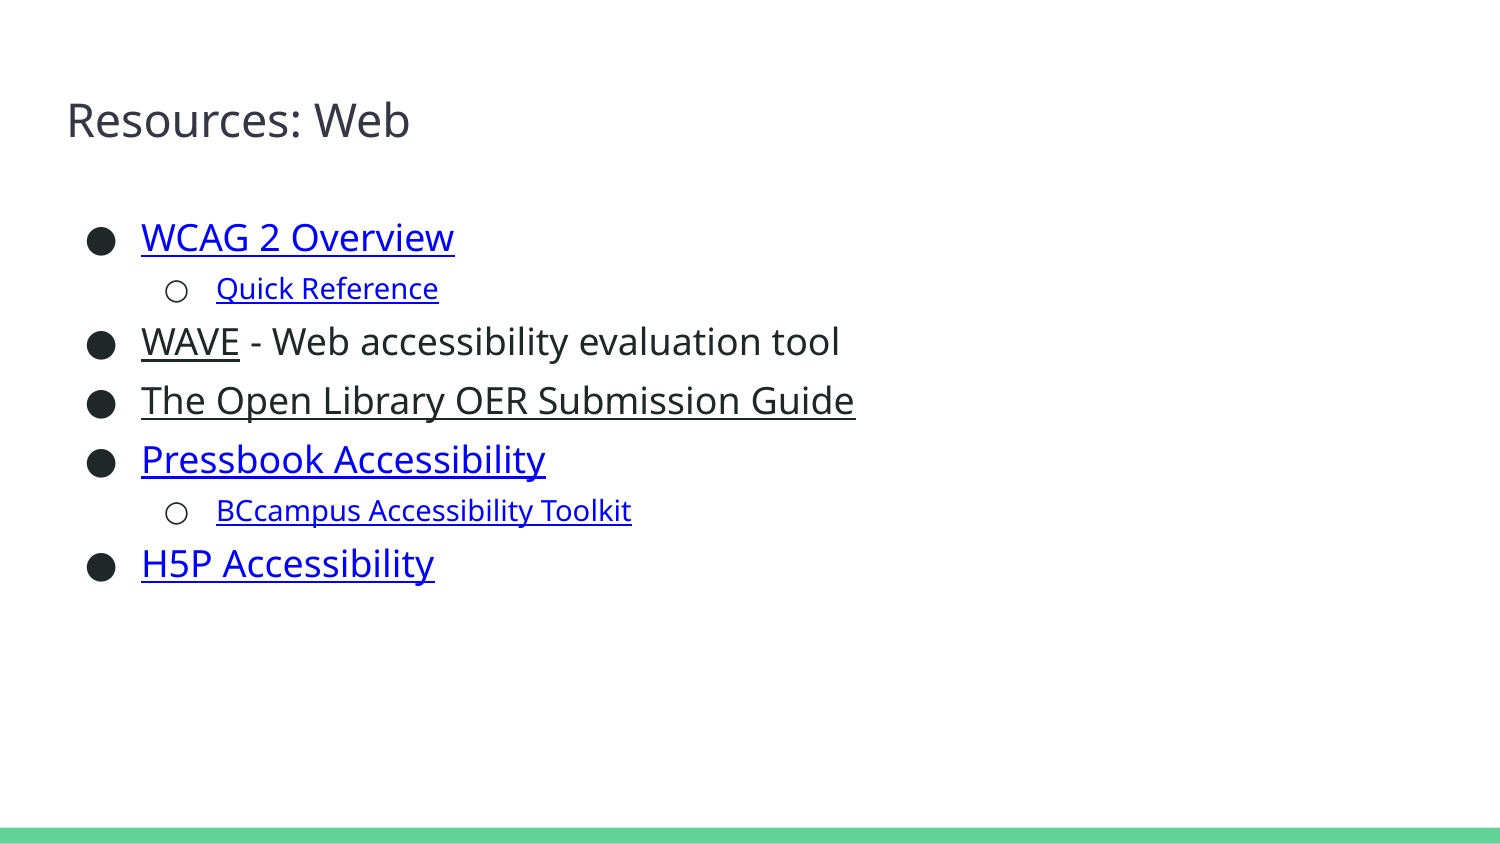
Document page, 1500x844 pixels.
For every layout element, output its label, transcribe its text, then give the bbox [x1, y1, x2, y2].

list WCAG 2 Overview Quick Reference WAVE - Web accessibility evaluation tool The Open Library OER Submission Guide Pressbook Accessibility BCcampus Accessibility Toolkit H5P Accessibility [51, 189, 1449, 750]
title Resources: Web [51, 72, 1449, 167]
